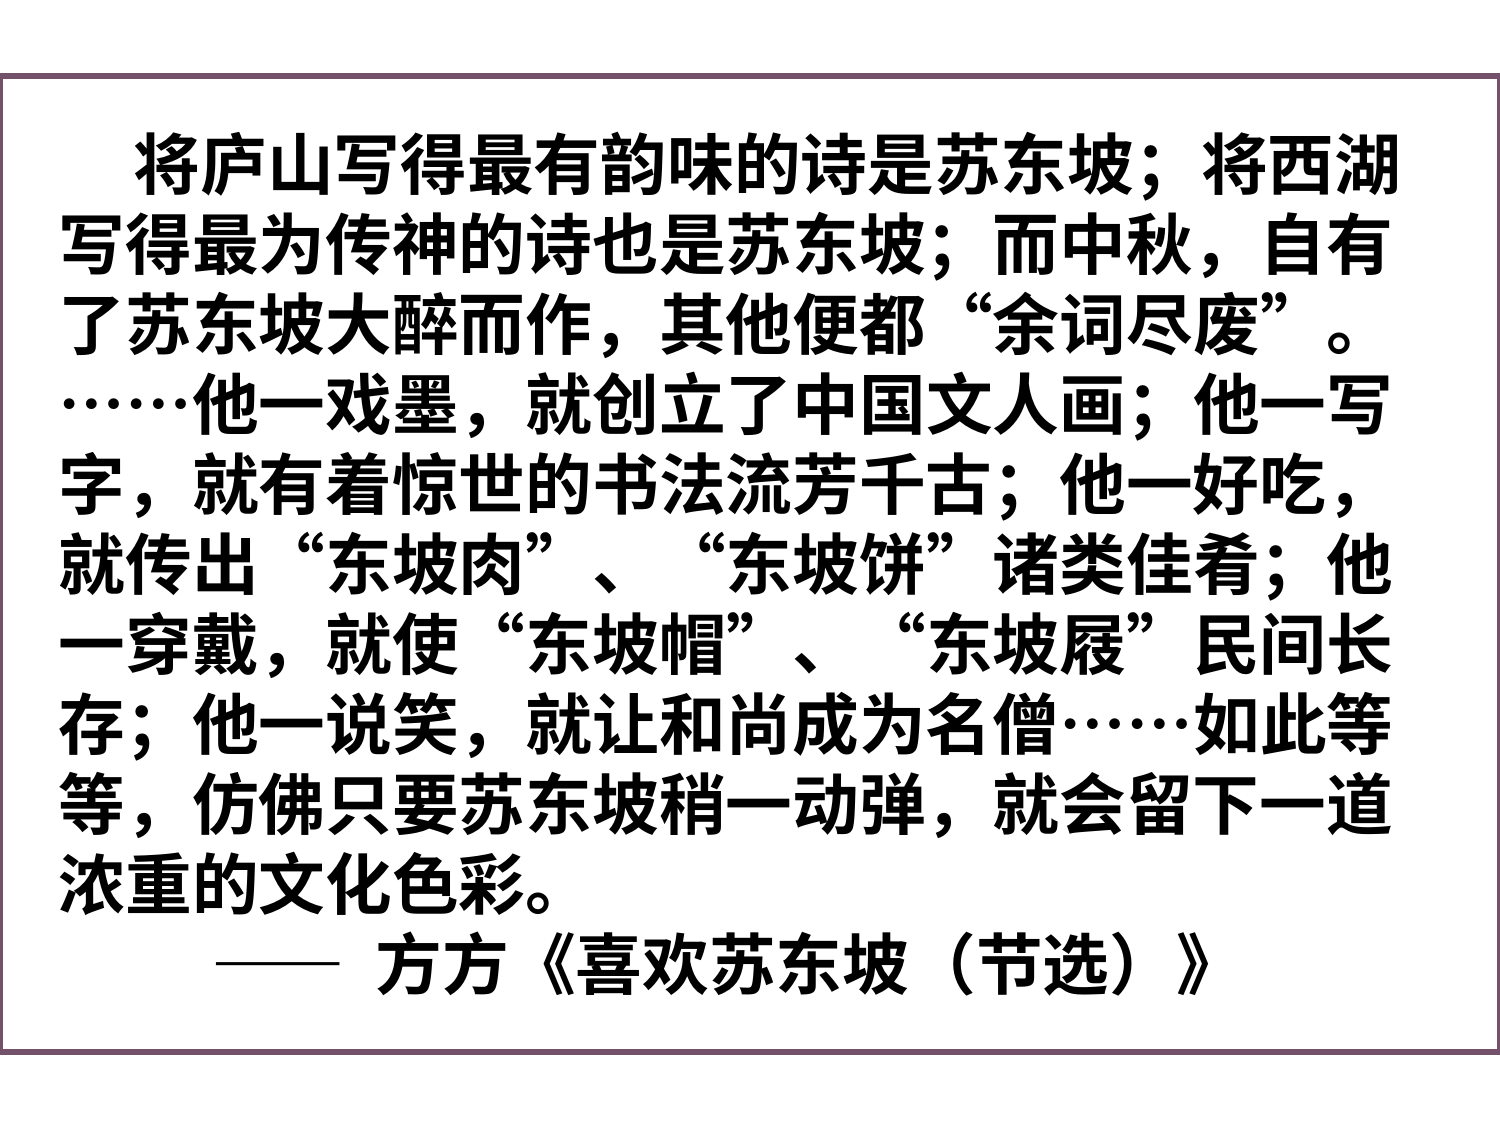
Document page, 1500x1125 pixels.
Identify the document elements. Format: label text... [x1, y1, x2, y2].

text_box [0, 76, 1500, 1052]
text_box 将庐山写得最有韵味的诗是苏东坡；将西湖写得最为传神的诗也是苏东坡；而中秋，自有了苏东坡大醉而作，其他便都“余词尽废”。……他一戏墨，就创立了中国文人画；他一写字，就有着惊世的书法流芳千古；他一好吃，就传出“东坡肉”、“东坡饼”诸类佳肴；他一穿戴，就使“东坡帽”、“东坡屐”民间长存；他一说笑，就让和尚成为名僧……如此等等，仿佛只要苏东坡稍一动弹，就会留下一道浓重的文化色彩。 —— 方方《喜欢苏东坡（节选）》 [43, 115, 1447, 1010]
